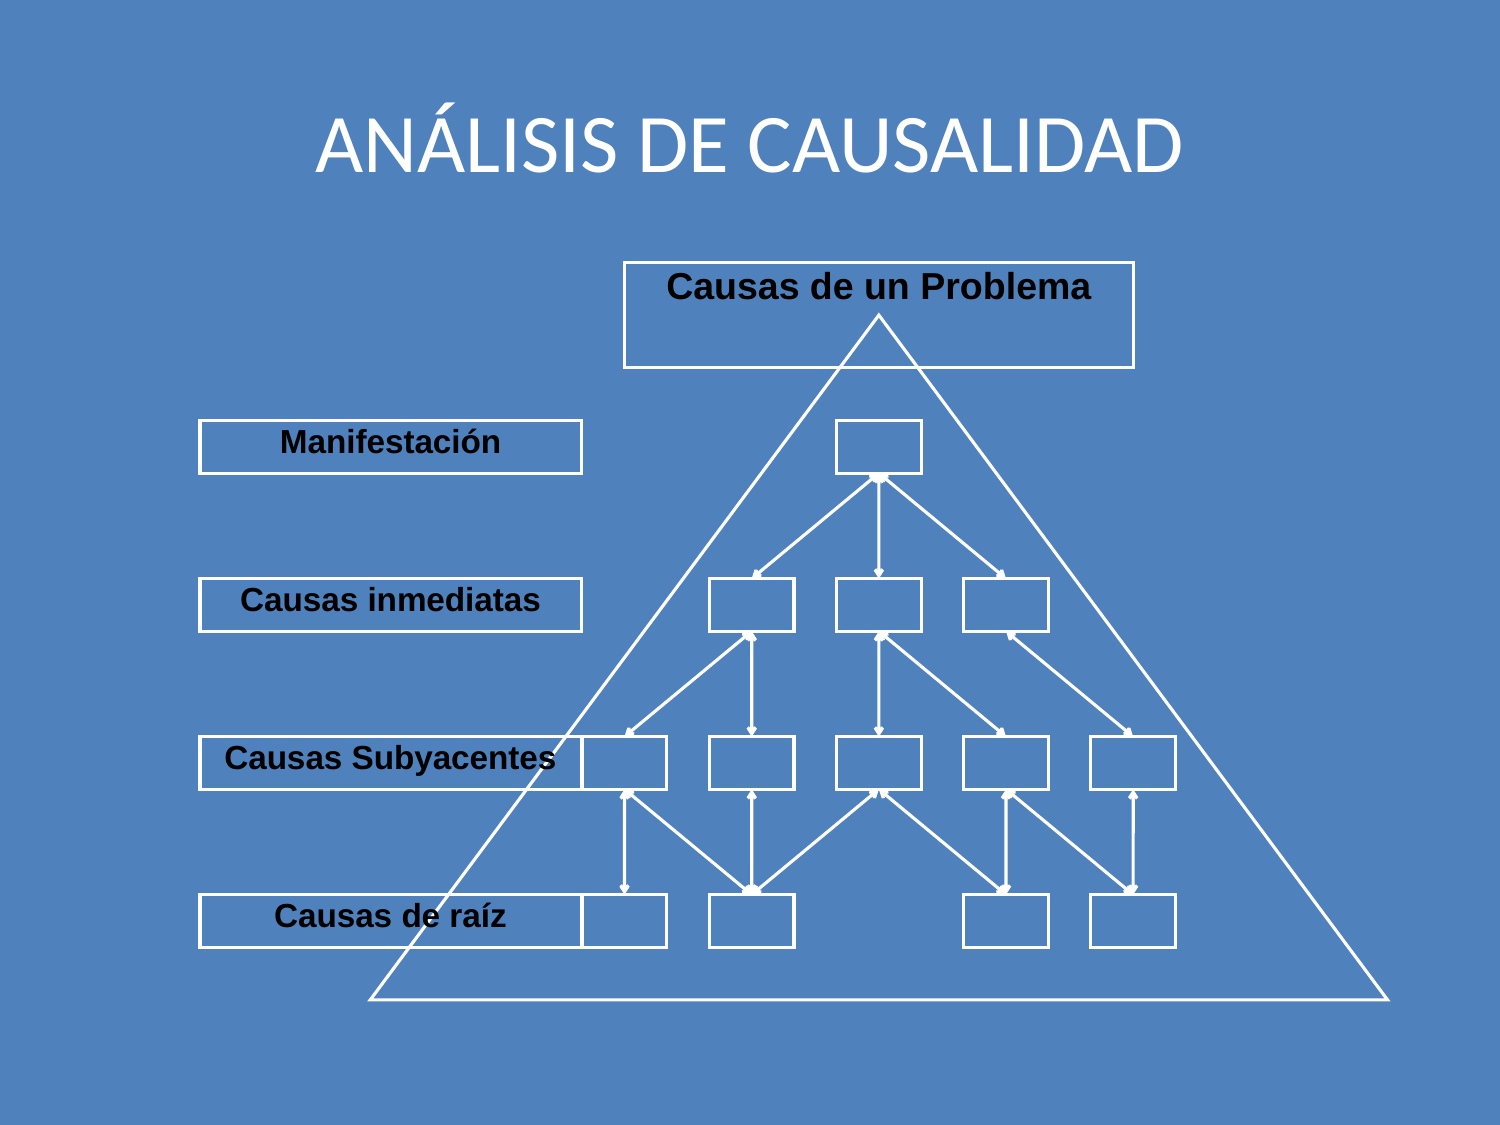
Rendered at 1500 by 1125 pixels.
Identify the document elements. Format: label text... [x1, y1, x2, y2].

title ANÁLISIS DE CAUSALIDAD [74, 44, 1426, 233]
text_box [199, 262, 1388, 1001]
